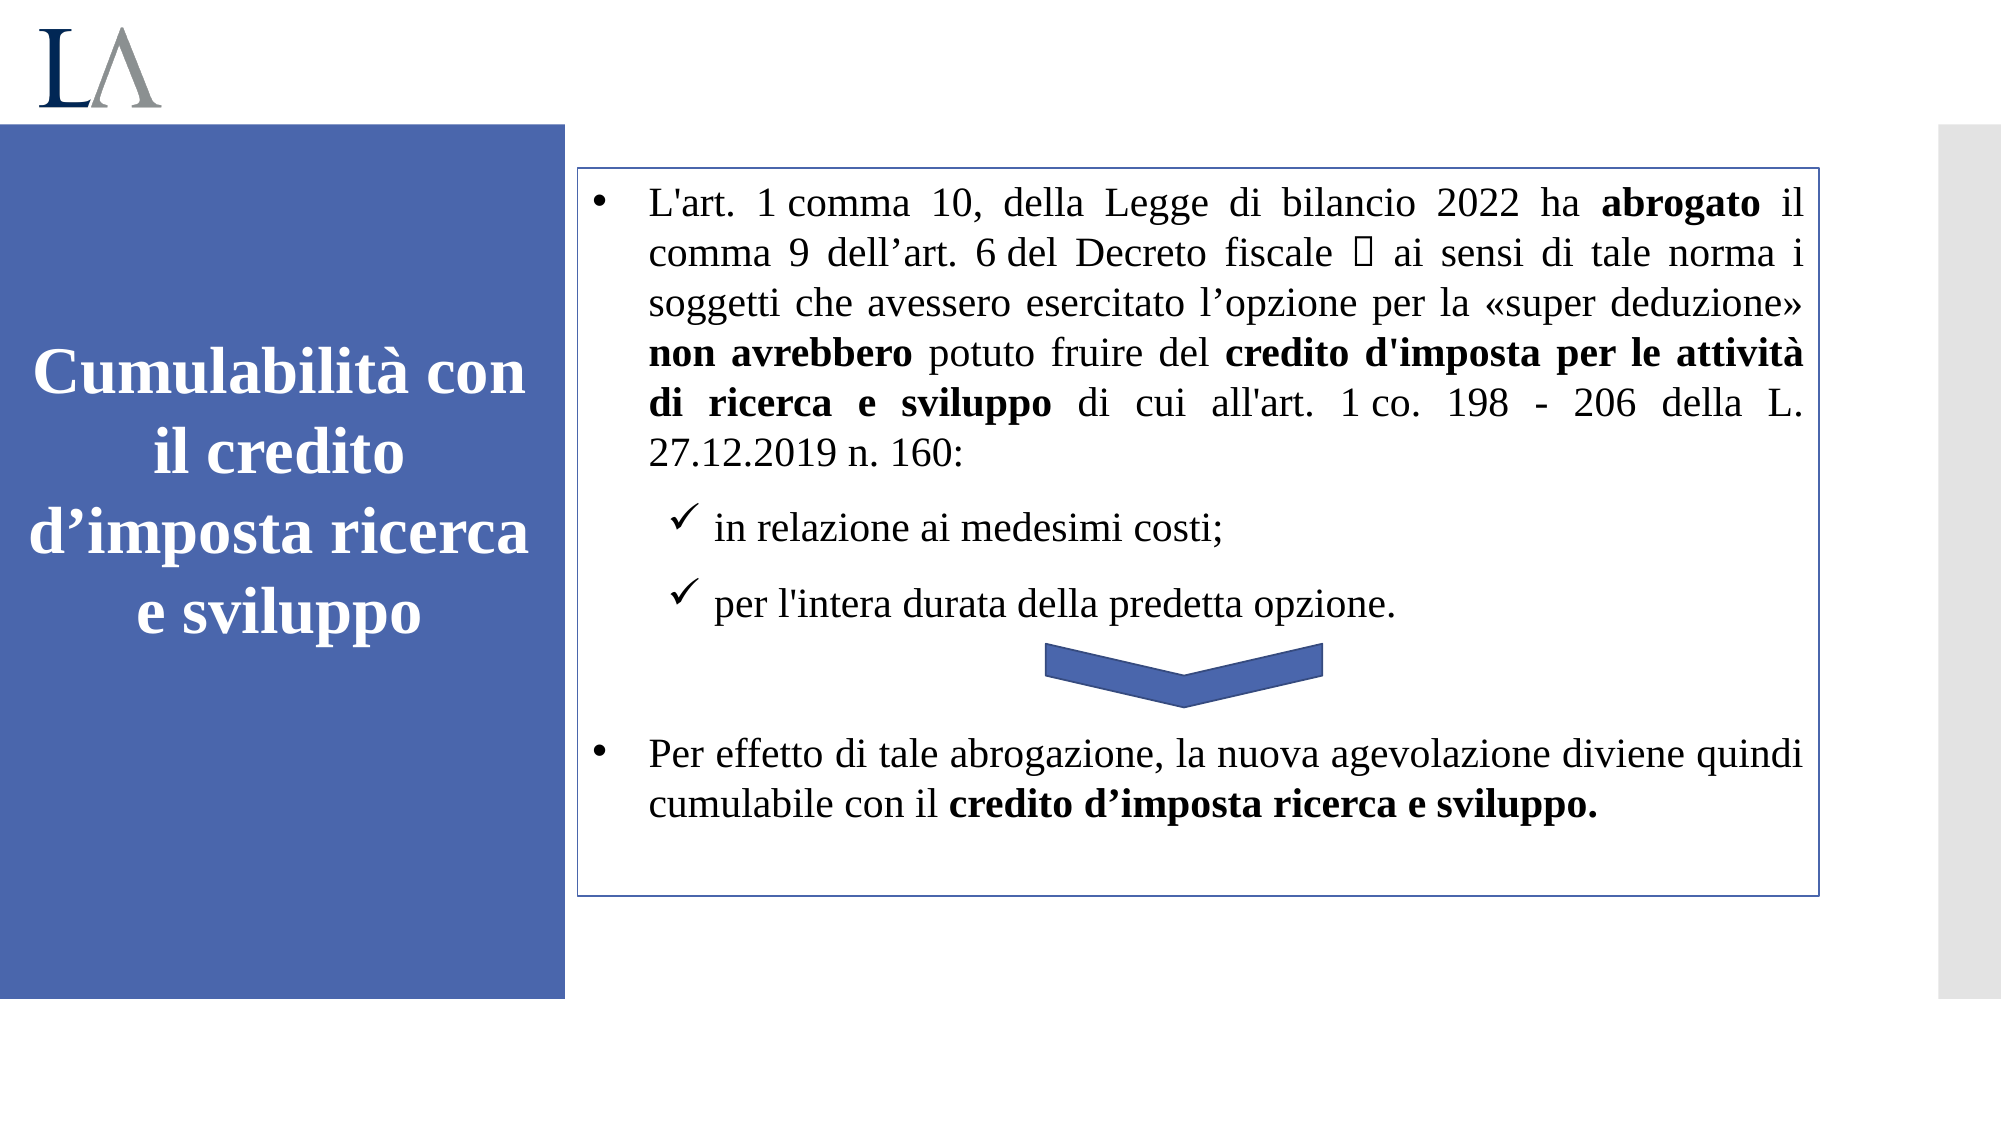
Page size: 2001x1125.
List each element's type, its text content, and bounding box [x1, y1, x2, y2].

picture [0, 15, 280, 115]
text_box Cumulabilità con il credito d’imposta ricerca e sviluppo [1, 319, 558, 655]
text_box [1044, 642, 1324, 709]
text_box L'art. 1 comma 10, della Legge di bilancio 2022 ha abrogato il comma 9 dell’art. 6 del Decreto fiscale  ai sensi di tale norma i soggetti che avessero esercitato l’opzione per la «super deduzione» non avrebbero potuto fruire del credito d'imposta per le attività di ricerca e sviluppo di cui all'art. 1 co. 198 - 206 della L. 27.12.2019 n. 160: in relazione ai medesimi costi; per l'intera durata della predetta opzione. Per effetto di tale abrogazione, la nuova agevolazione diviene quindi cumulabile con il credito d’imposta ricerca e sviluppo. [577, 167, 1820, 897]
